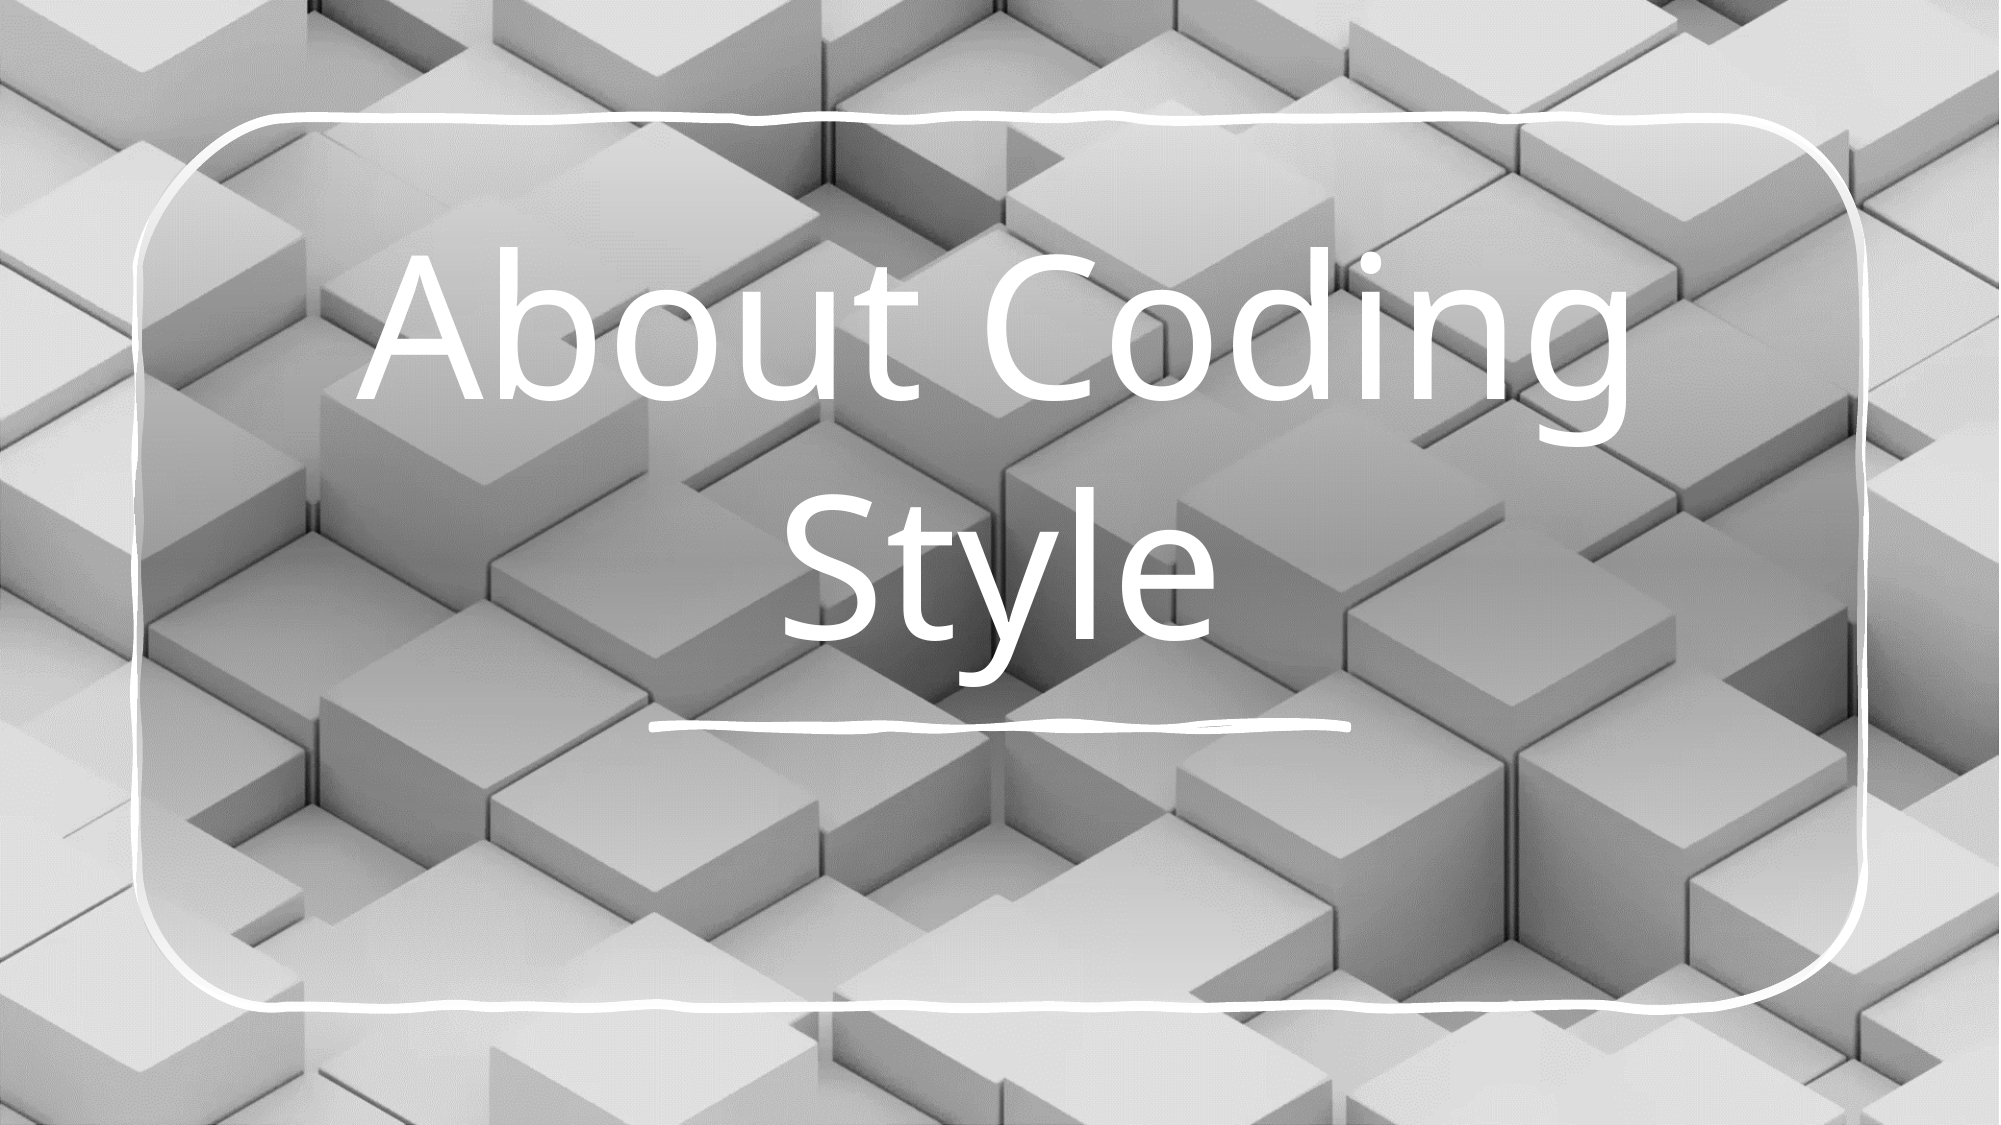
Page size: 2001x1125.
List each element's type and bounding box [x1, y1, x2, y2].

text_box [0, 0, 2000, 1125]
